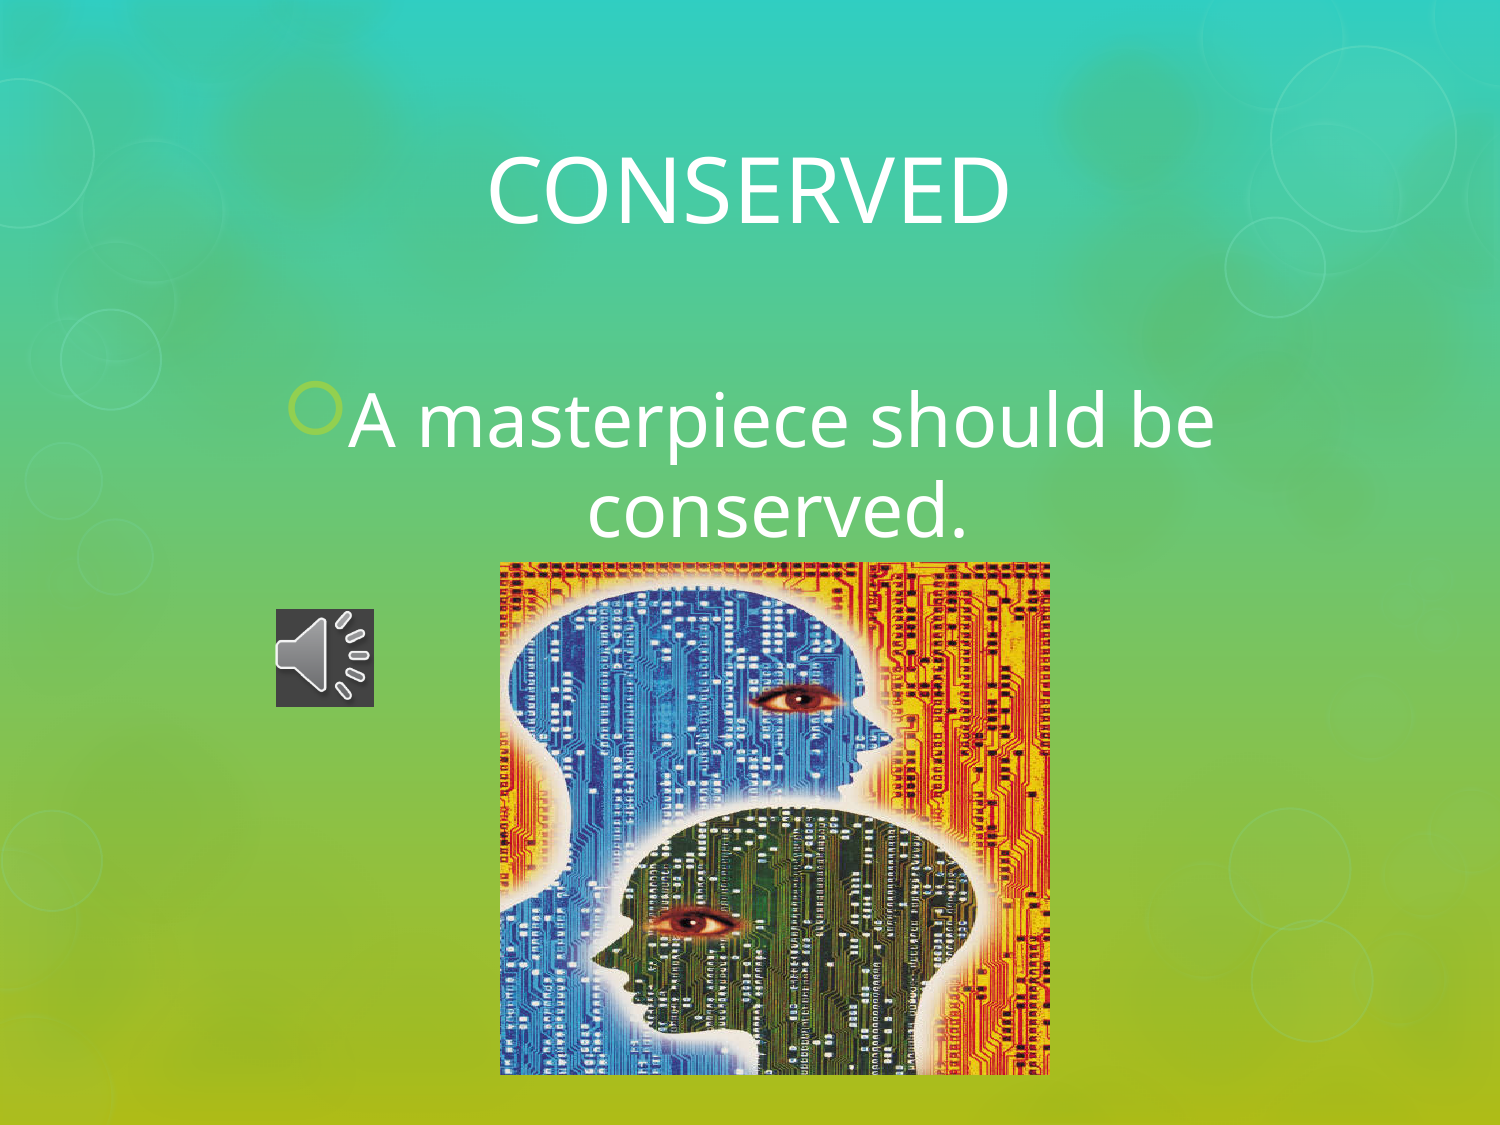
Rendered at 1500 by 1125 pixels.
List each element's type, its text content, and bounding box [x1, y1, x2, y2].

picture [274, 607, 376, 709]
picture [499, 561, 1051, 1076]
list A masterpiece should be conserved. [165, 275, 1335, 650]
title CONSERVED [165, 110, 1335, 263]
